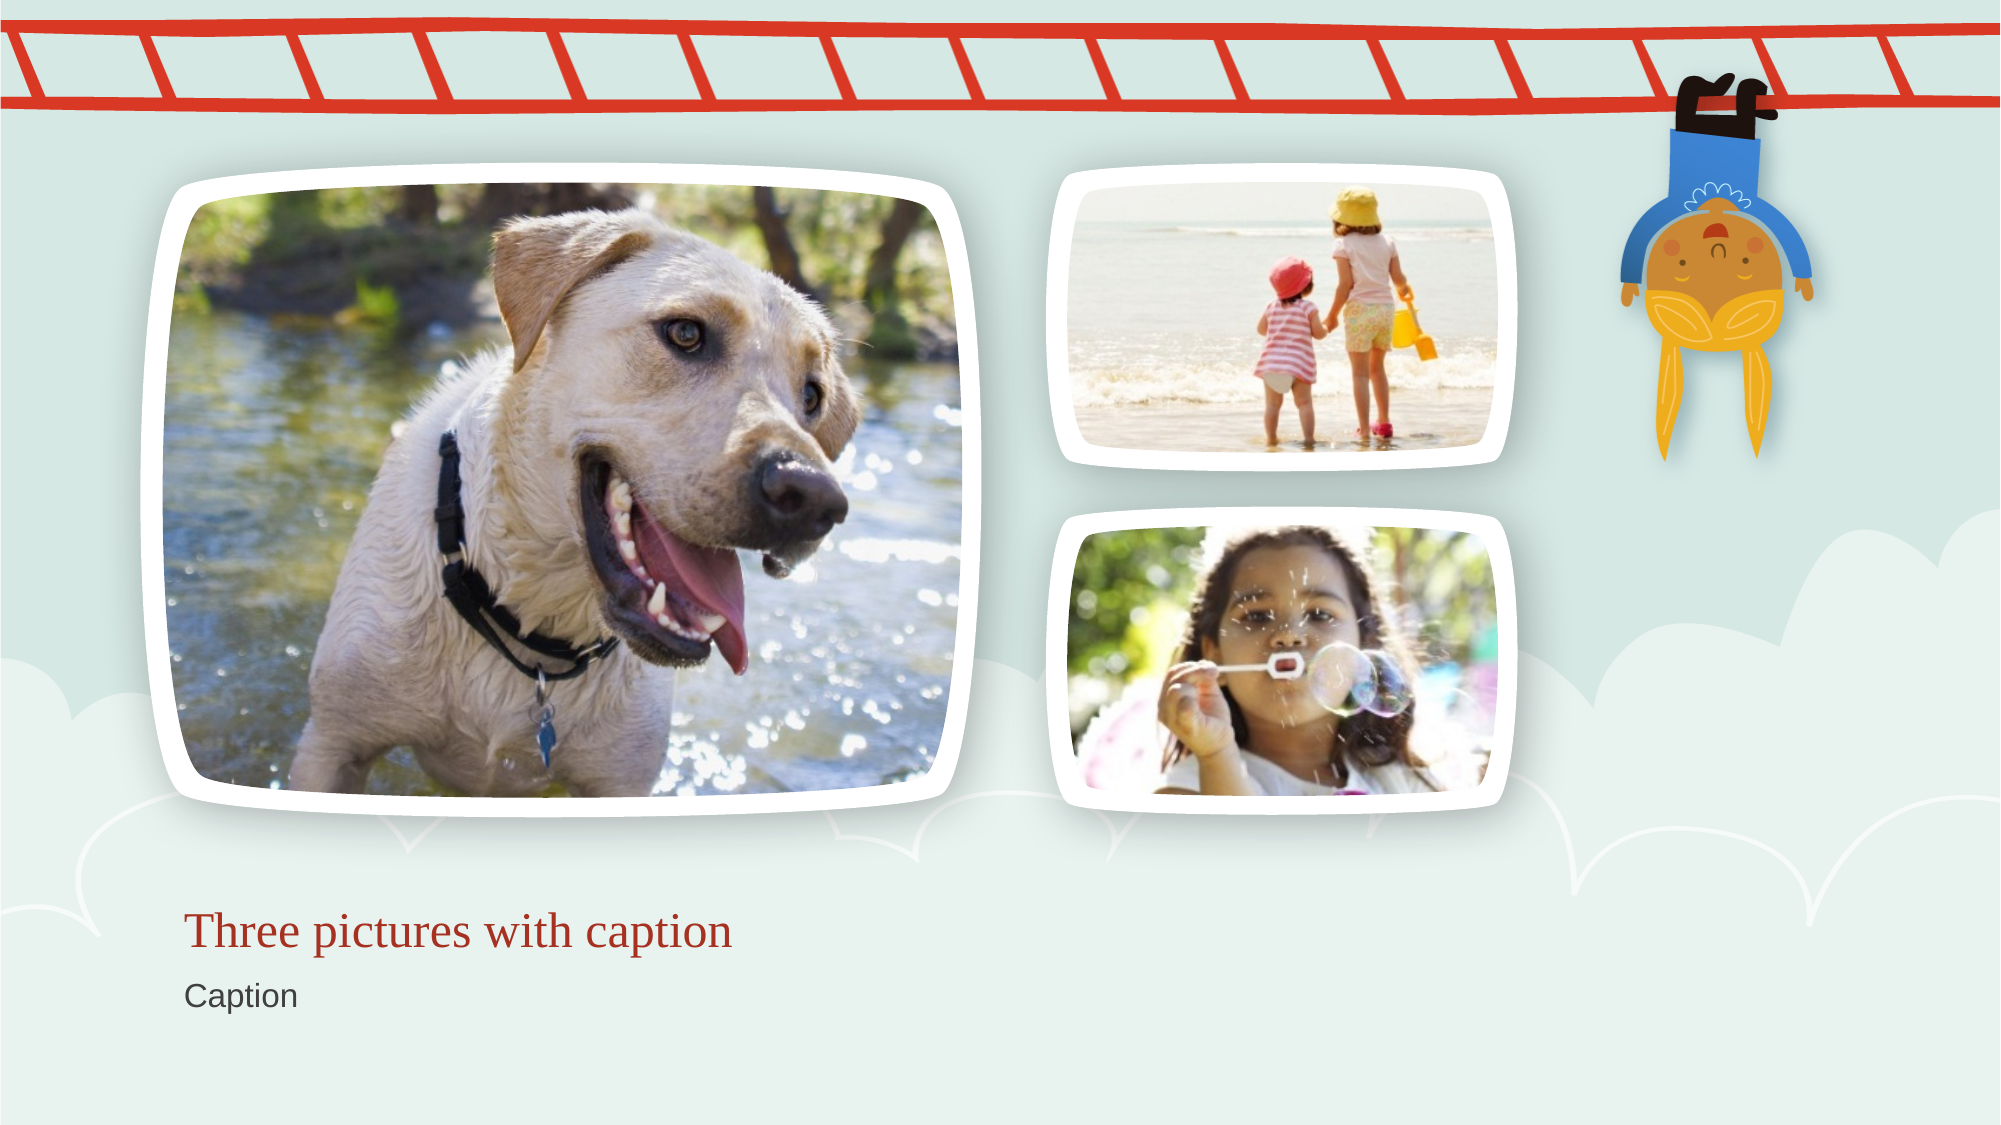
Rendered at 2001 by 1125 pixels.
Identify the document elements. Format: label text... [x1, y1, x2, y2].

picture [0, 0, 2001, 1125]
list Caption [168, 970, 1499, 1053]
title Three pictures with caption [168, 870, 1499, 966]
